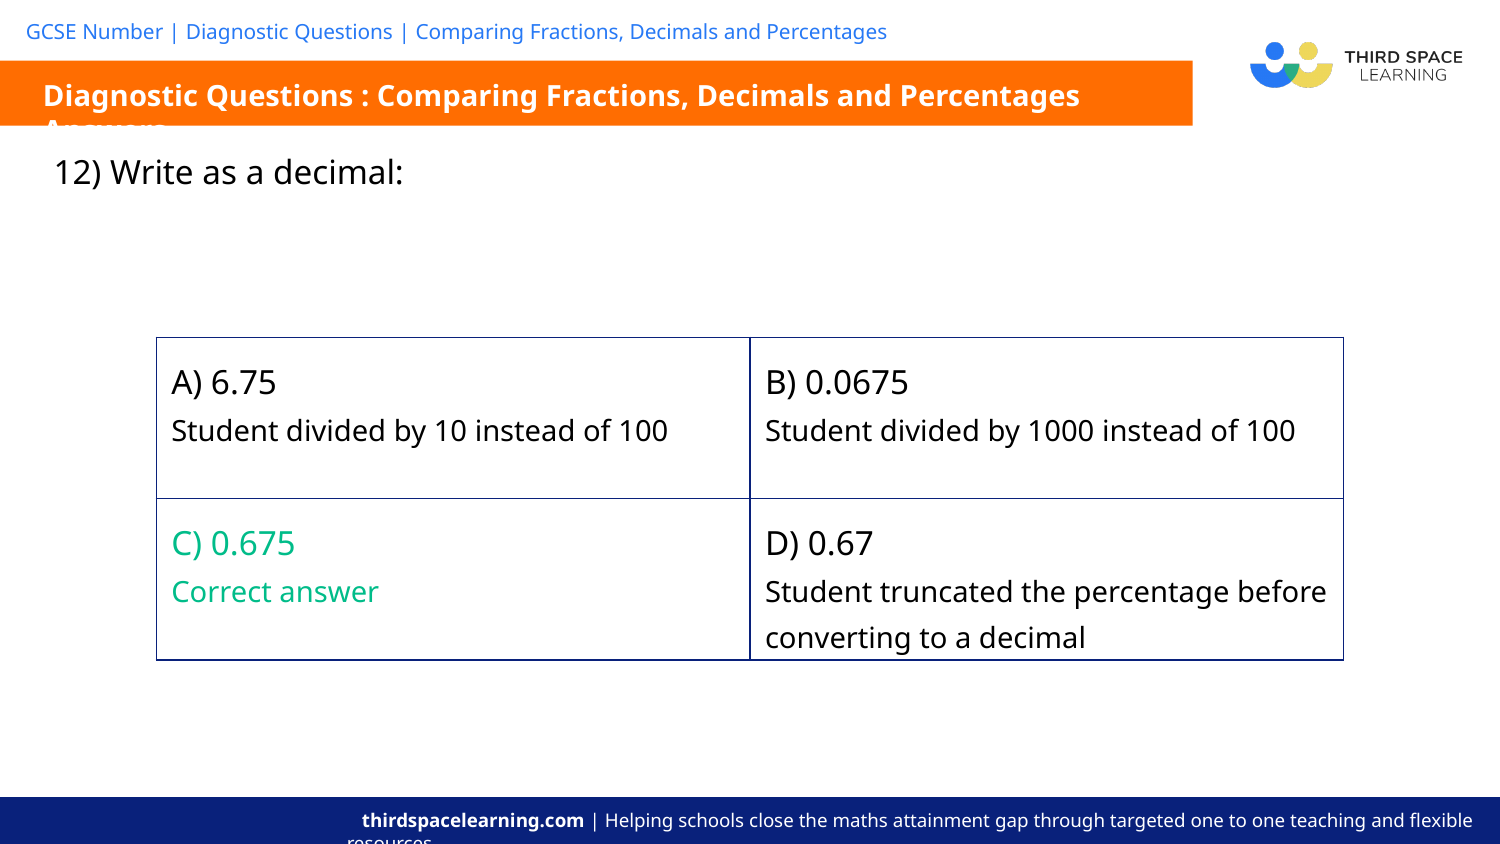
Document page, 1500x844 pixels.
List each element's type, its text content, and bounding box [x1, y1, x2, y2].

picture [1250, 33, 1465, 99]
table_cell D) 0.67 Student truncated the percentage before converting to a decimal [751, 499, 1343, 659]
table_cell C) 0.675 Correct answer [157, 499, 749, 659]
text_box Diagnostic Questions : Comparing Fractions, Decimals and Percentages Answers [27, 61, 1193, 162]
table_header A) 6.75 Student divided by 10 instead of 100 [157, 338, 749, 498]
table_header B) 0.0675 Student divided by 1000 instead of 100 [751, 338, 1343, 498]
